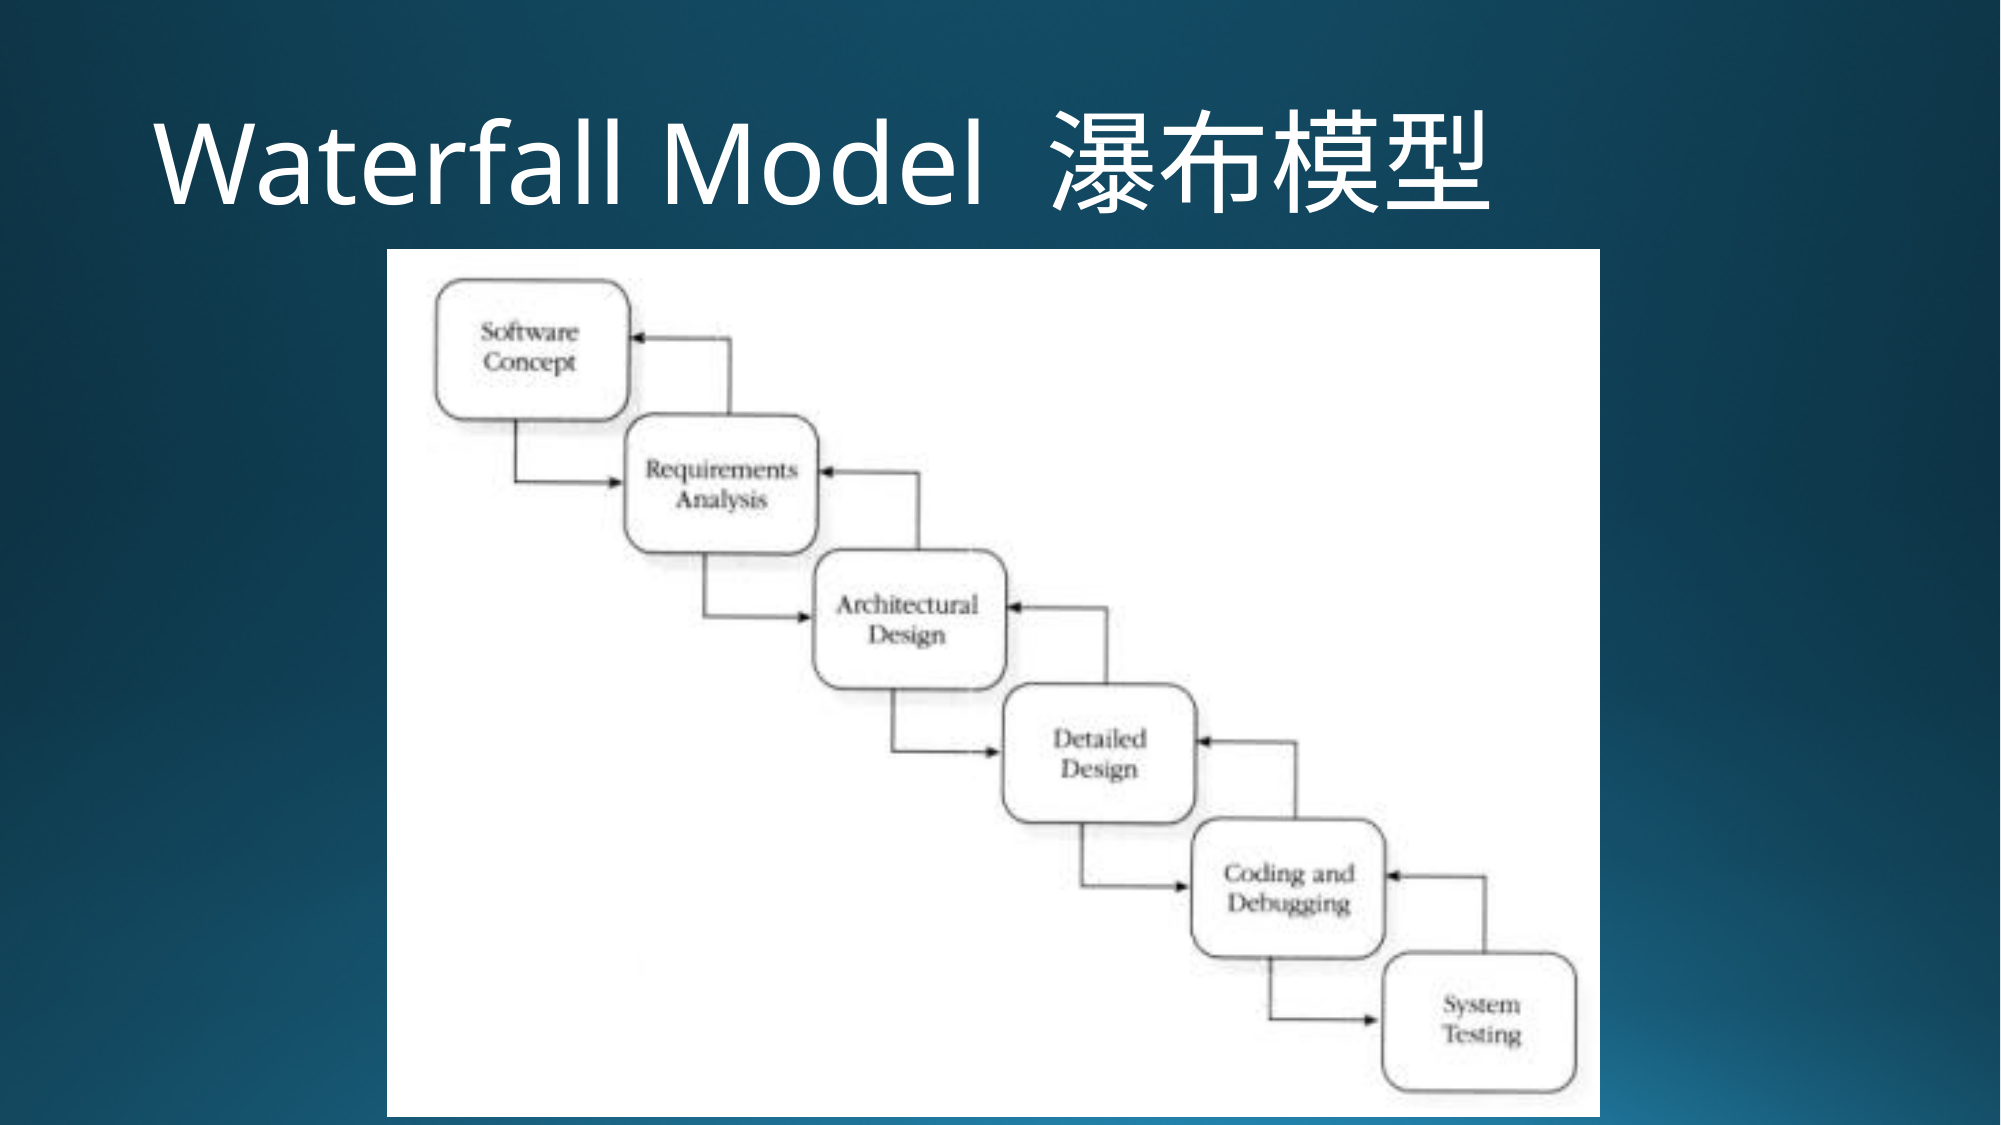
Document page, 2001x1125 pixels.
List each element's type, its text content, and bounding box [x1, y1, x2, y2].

title Waterfall Model 瀑布模型 [137, 59, 1863, 278]
picture [0, 0, 2001, 1125]
